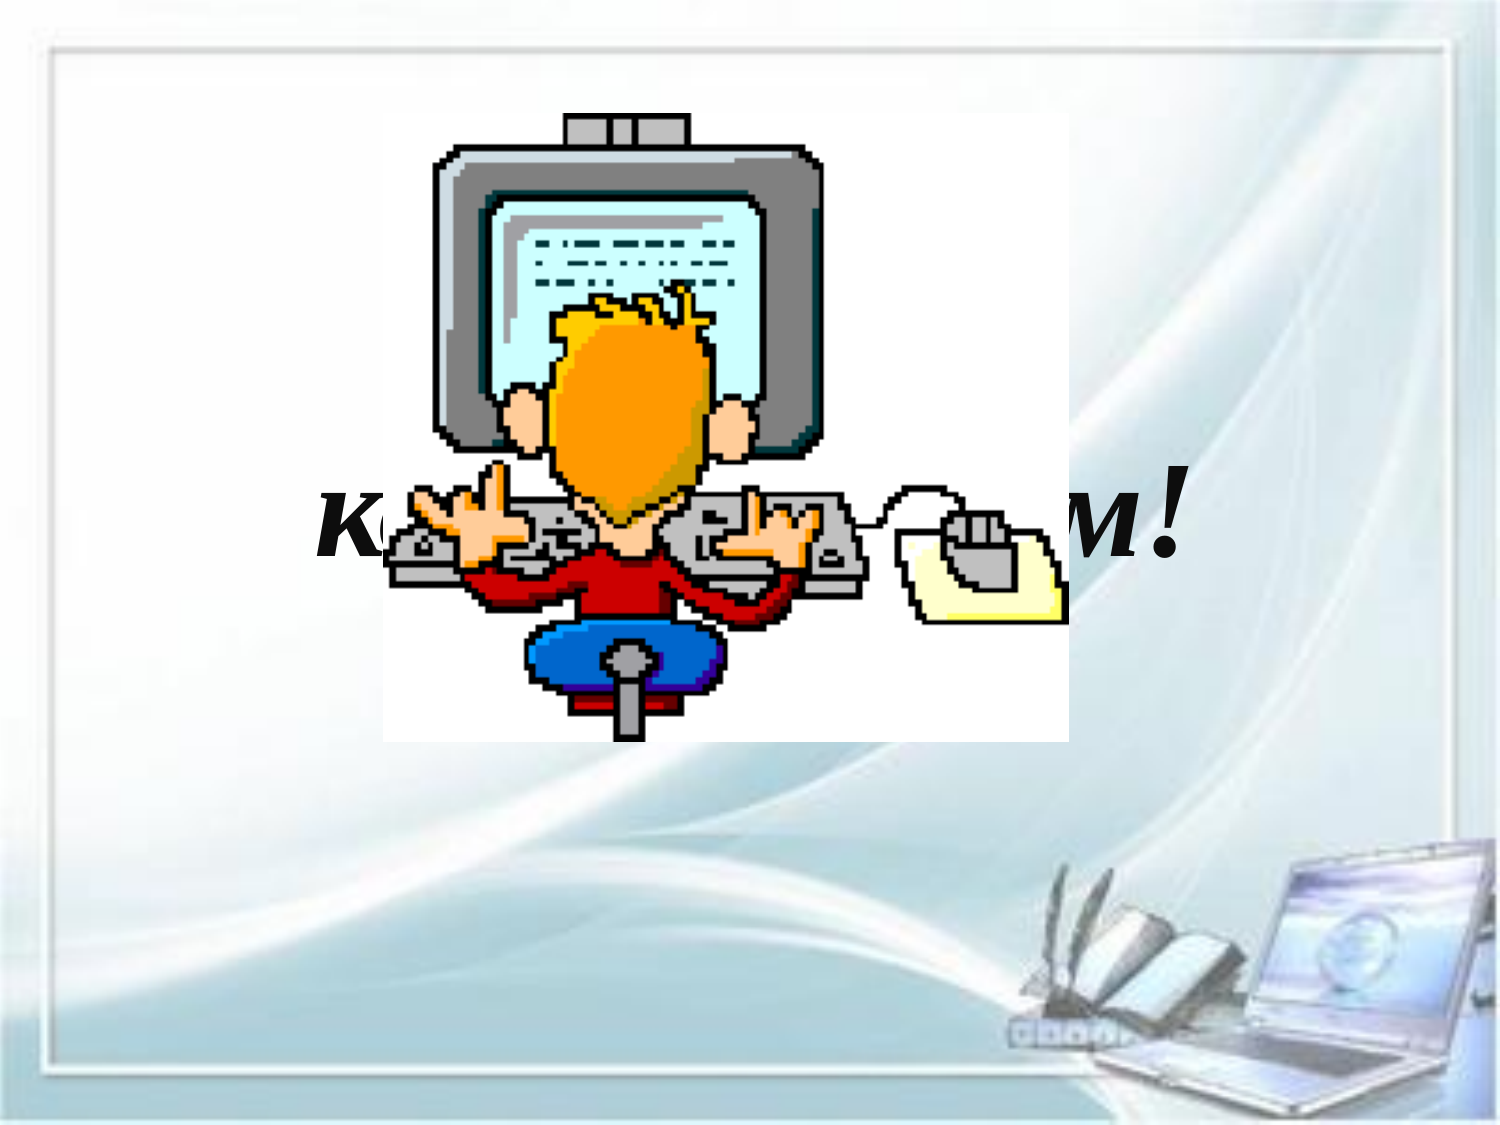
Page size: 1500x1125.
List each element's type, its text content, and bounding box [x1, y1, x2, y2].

picture [0, 0, 1500, 1125]
list Робота за комп'ютером! [76, 54, 1436, 1059]
